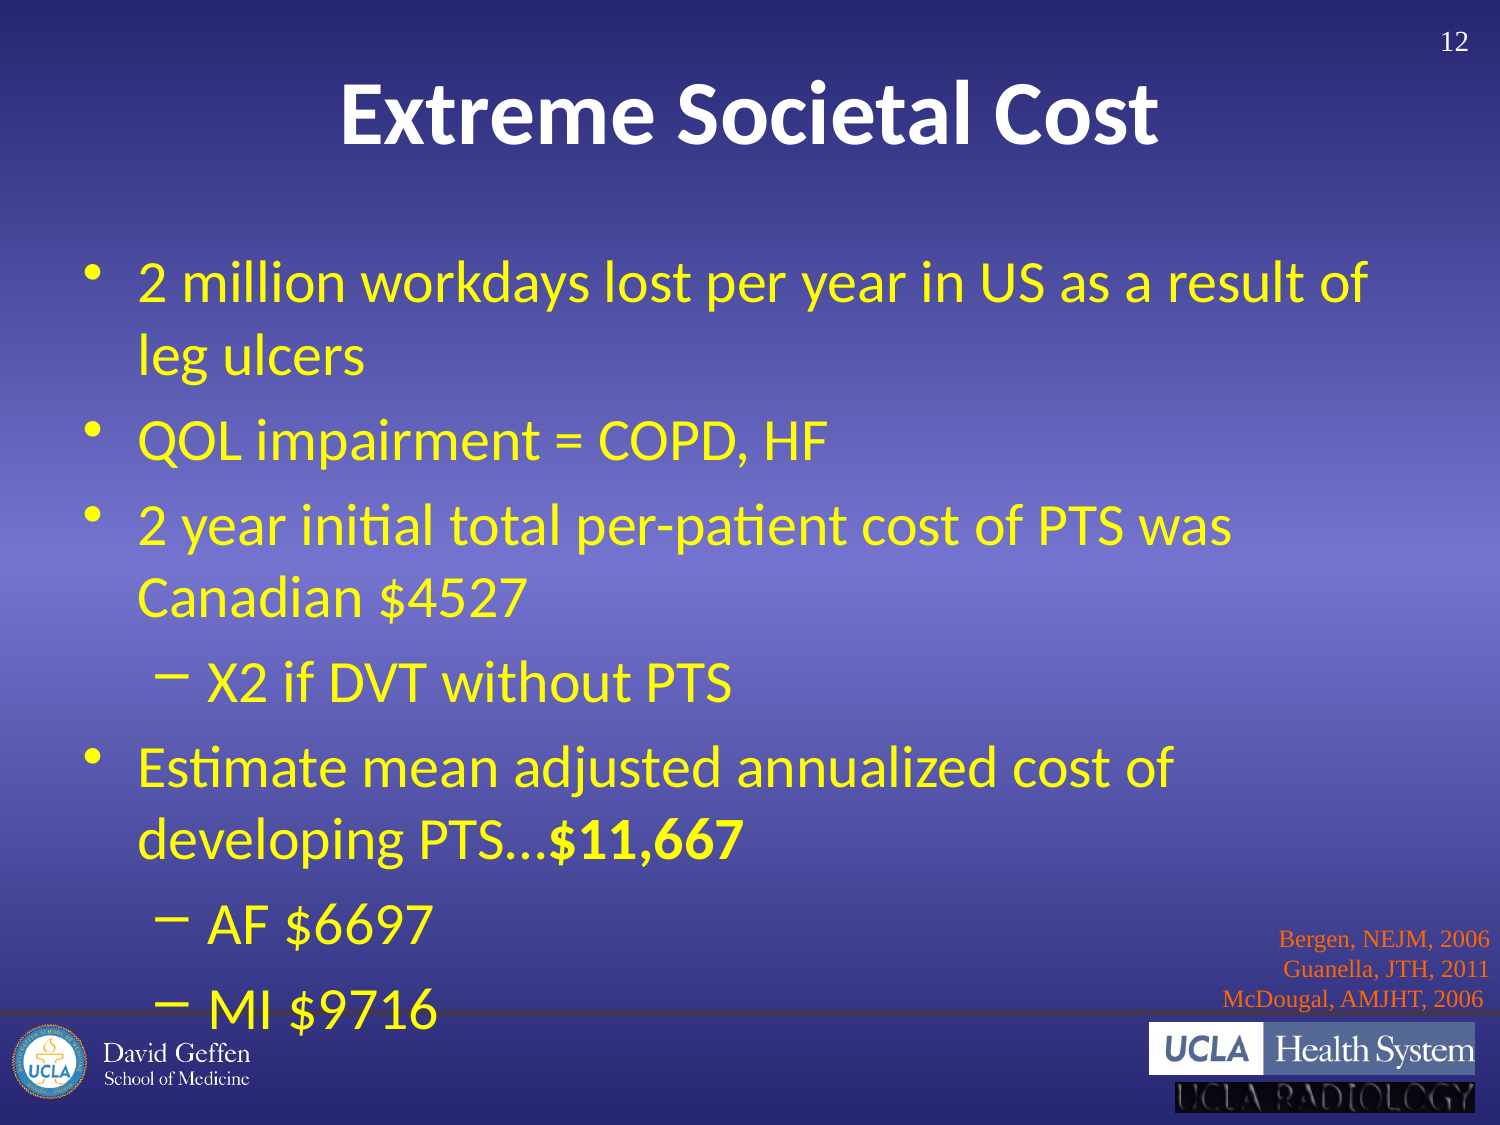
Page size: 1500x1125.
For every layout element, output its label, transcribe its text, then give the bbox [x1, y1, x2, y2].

picture [99, 1057, 250, 1095]
text_box Bergen, NEJM, 2006 Guanella, JTH, 2011 McDougal, AMJHT, 2006 [1222, 922, 1491, 1013]
title Extreme Societal Cost [74, 44, 1426, 234]
picture [12, 1024, 88, 1099]
slide_number 12 [1425, 15, 1500, 75]
picture [1175, 1082, 1475, 1113]
picture [1149, 1022, 1475, 1075]
list 2 million workdays lost per year in US as a result of leg ulcers QOL impairment = COPD, HF 2 year initial total per-patient cost of PTS was Canadian $4527 X2 if DVT without PTS Estimate mean adjusted annualized cost of developing PTS…$11,667 AF $6697 MI $9716 [74, 234, 1426, 1057]
